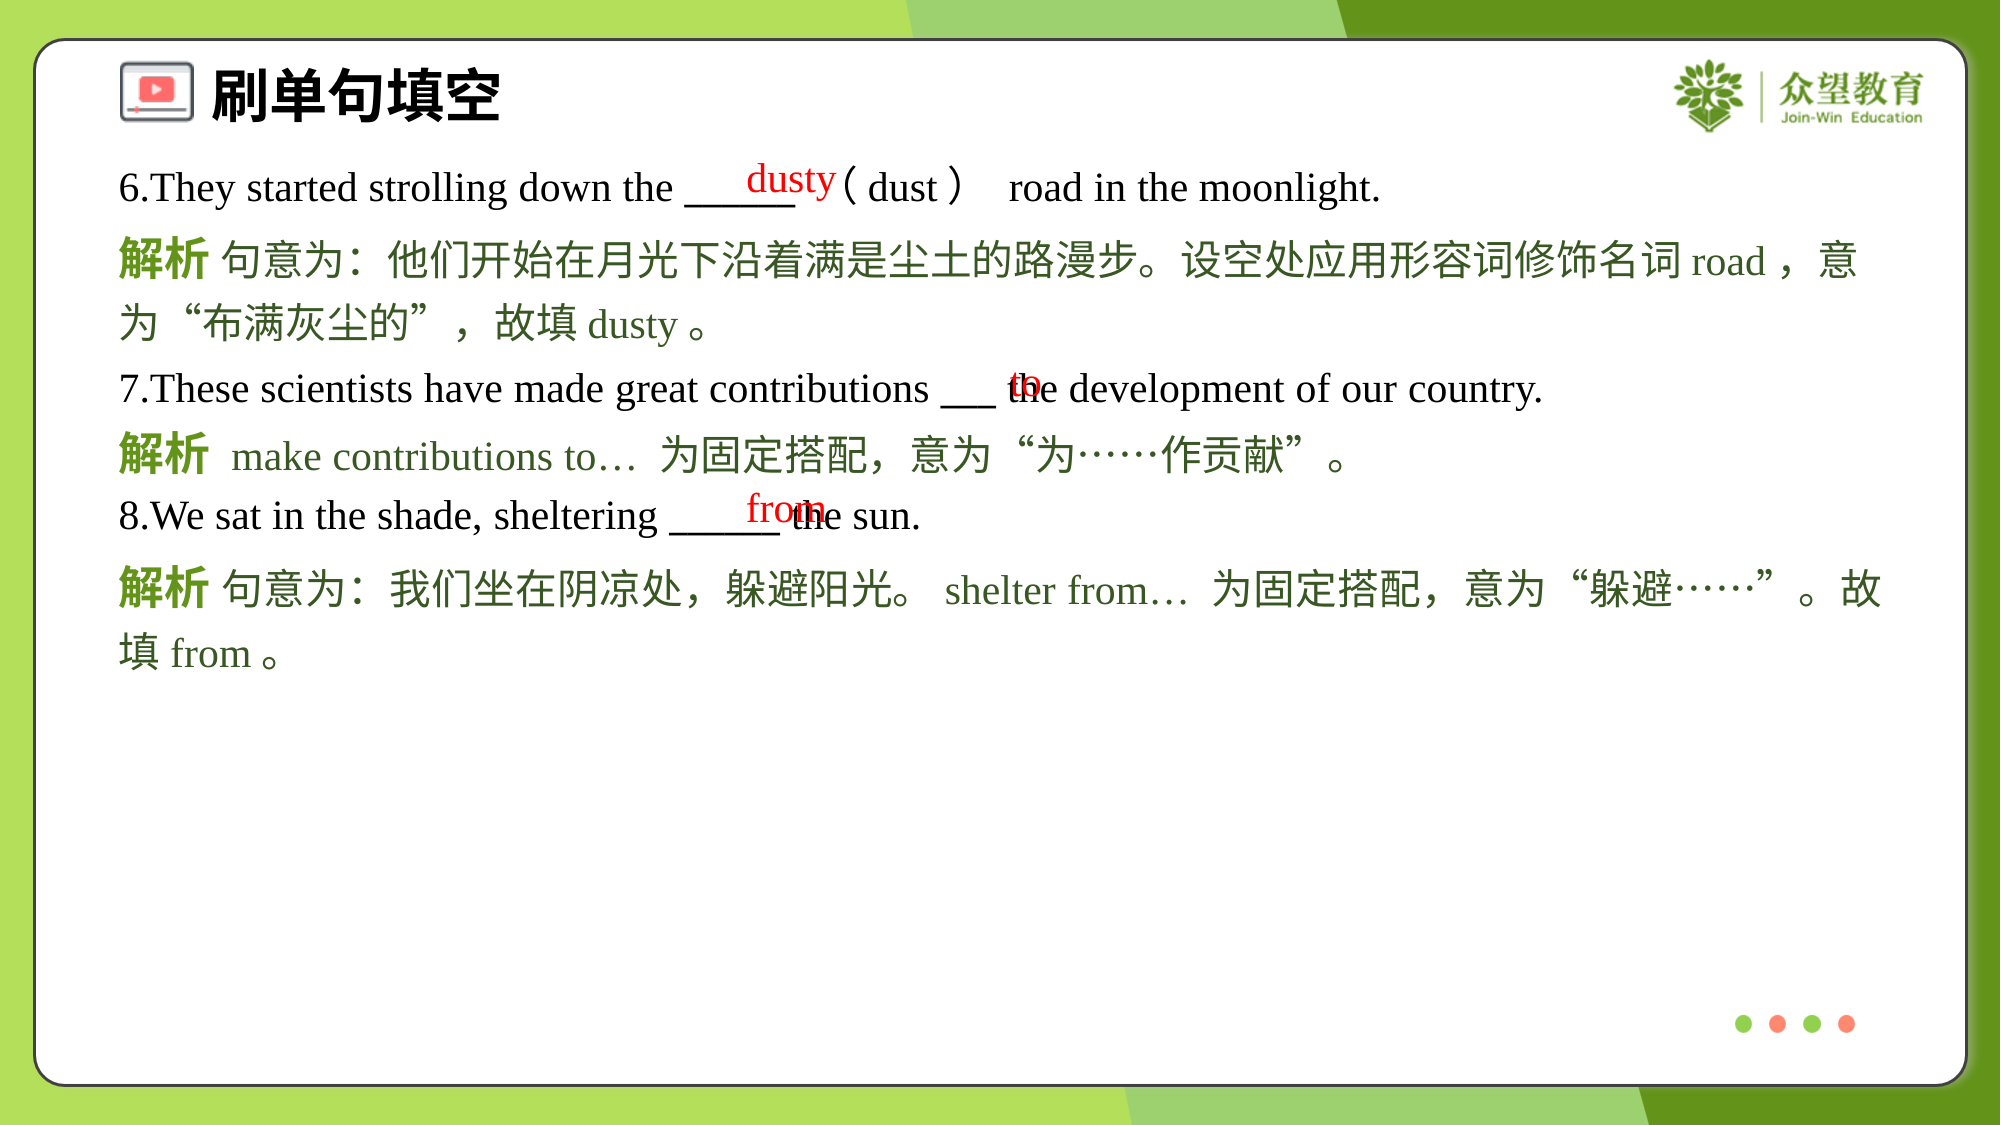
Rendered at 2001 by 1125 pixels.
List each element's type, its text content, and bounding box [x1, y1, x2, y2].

text_box 7.These scientists have made great contributions ___ the development of our country. [118, 348, 1883, 406]
text_box 6.They started strolling down the ______ （dust） road in the moonlight. [118, 146, 1883, 204]
text_box dusty [741, 138, 842, 197]
text_box 解析 句意为：他们开始在月光下沿着满是尘土的路漫步。设空处应用形容词修饰名词road，意为“布满灰尘的”，故填dusty。 [118, 215, 1883, 343]
picture [0, 0, 2000, 1125]
text_box to [1005, 342, 1047, 400]
text_box from [741, 468, 832, 527]
text_box 8.We sat in the shade, sheltering ______ the sun. [118, 474, 1883, 532]
text_box 解析 make contributions to… 为固定搭配，意为“为……作贡献”。 [118, 411, 1883, 474]
text_box 解析 句意为：我们坐在阴凉处，躲避阳光。shelter from… 为固定搭配，意为“躲避……”。故填from。 [118, 544, 1883, 672]
